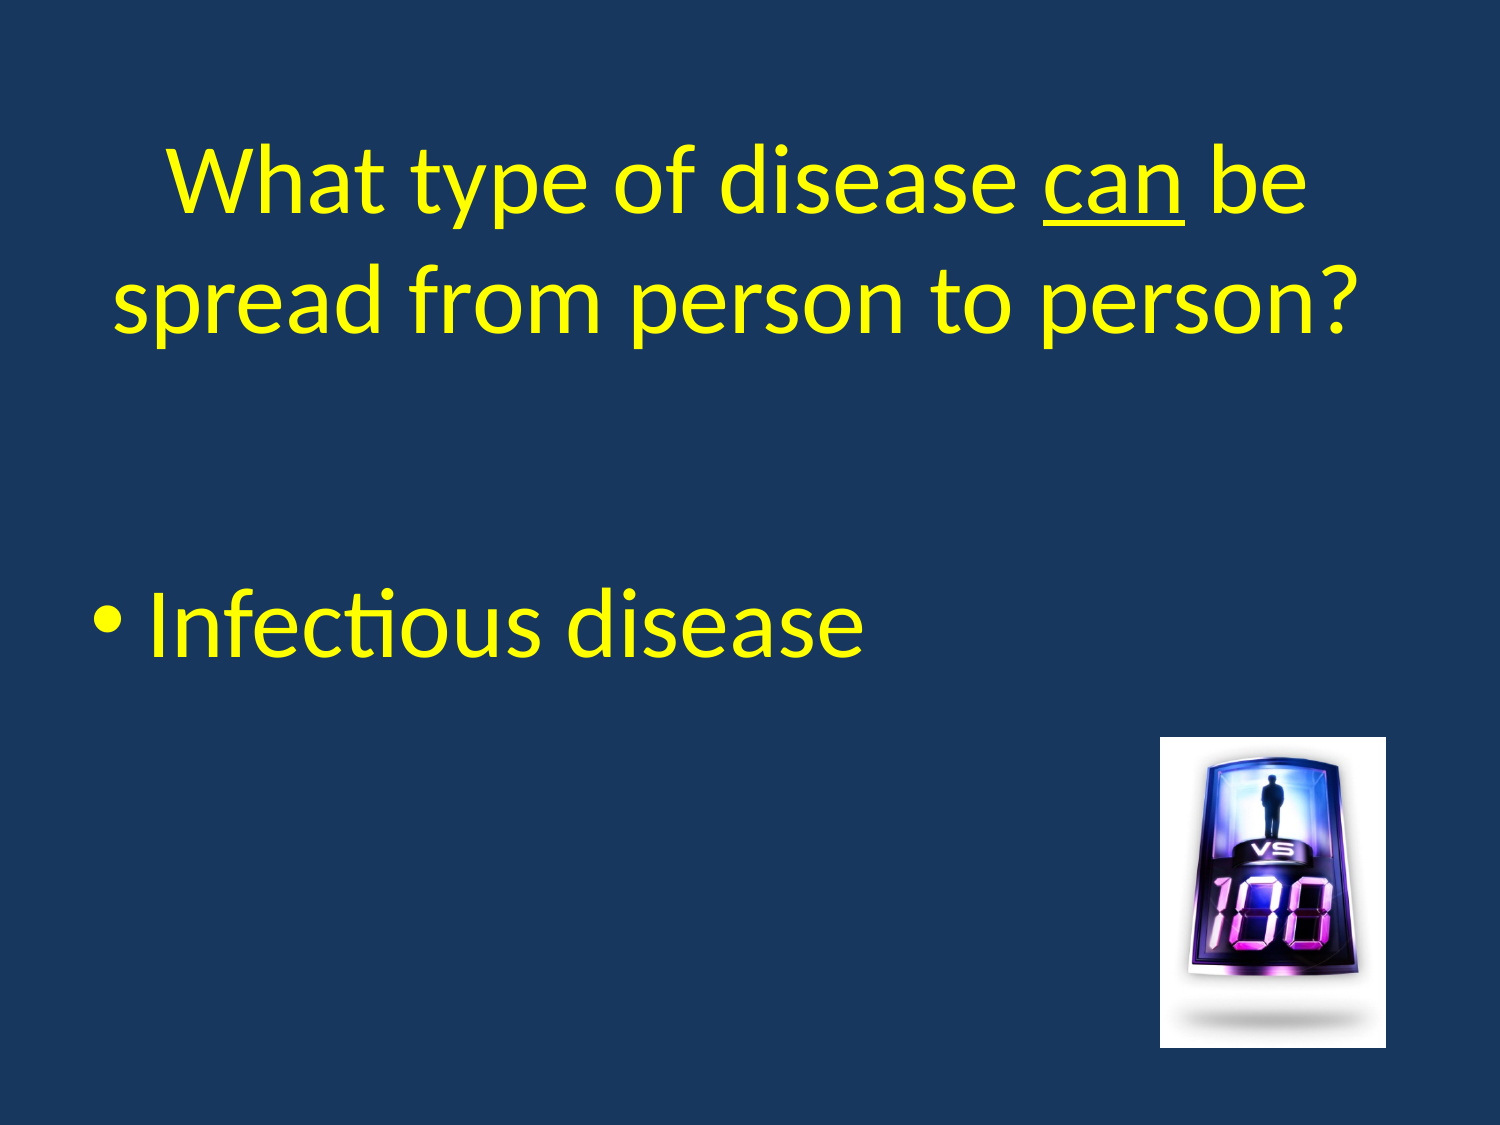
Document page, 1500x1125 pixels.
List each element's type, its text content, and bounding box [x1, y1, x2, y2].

list Infectious disease [75, 549, 1425, 725]
title What type of disease can be spread from person to person? [62, 200, 1413, 388]
picture [1160, 737, 1386, 1049]
